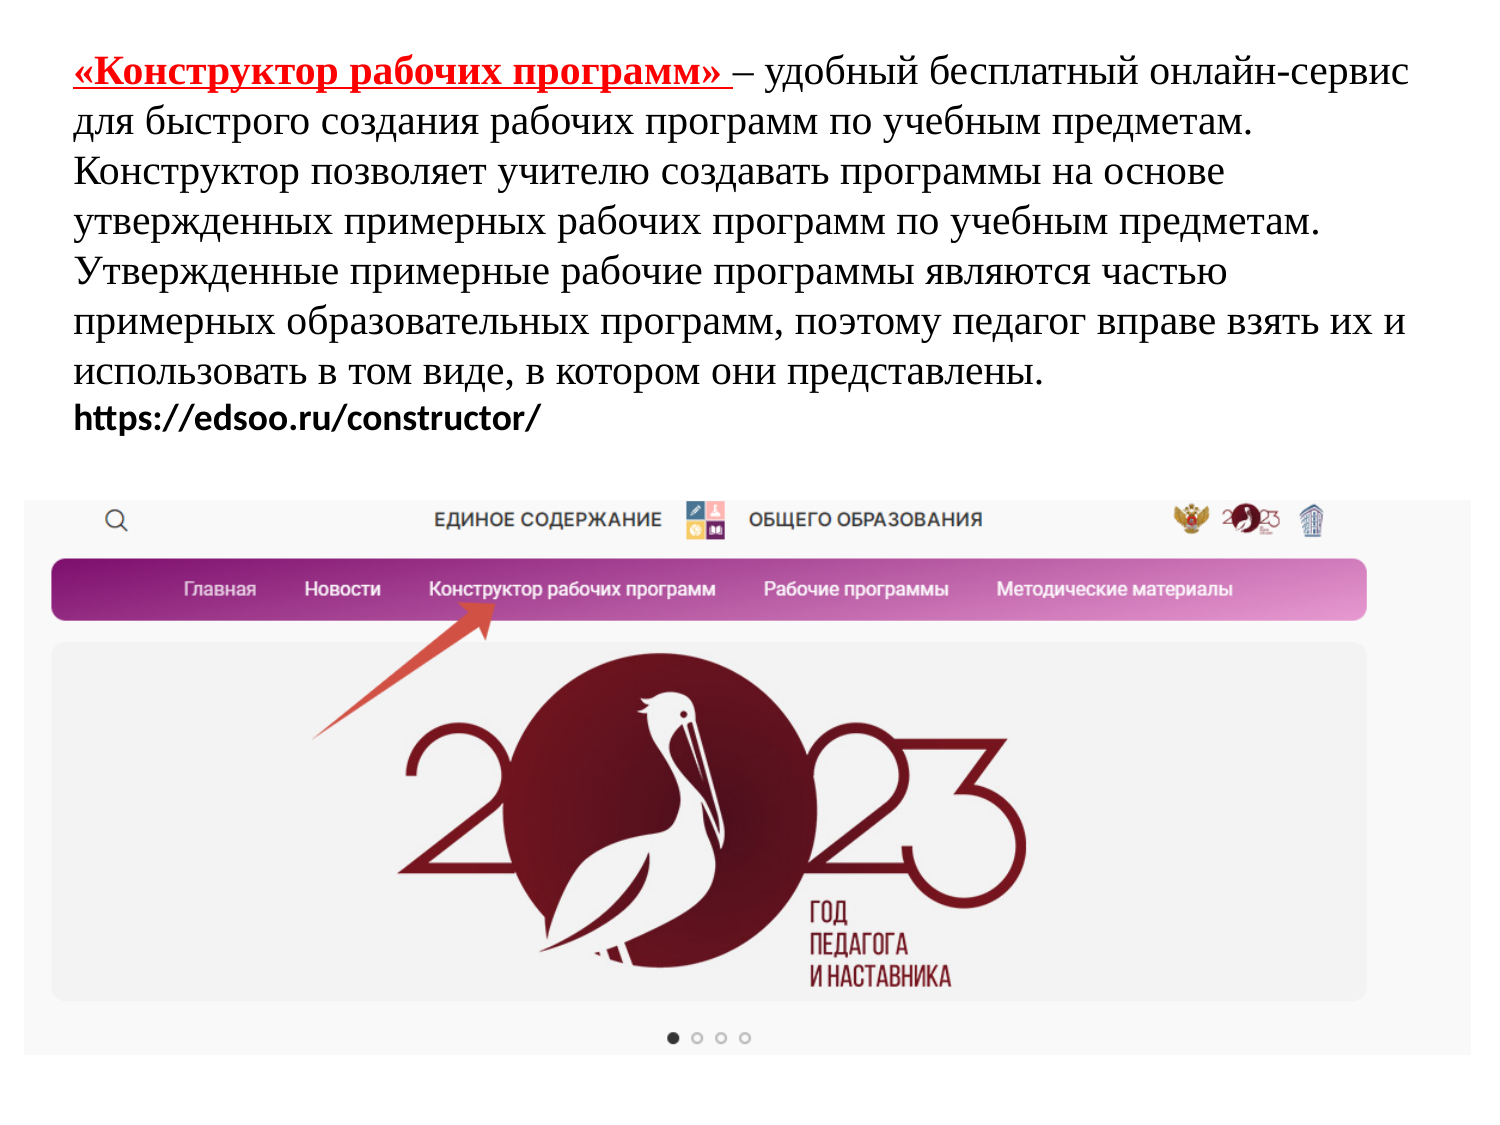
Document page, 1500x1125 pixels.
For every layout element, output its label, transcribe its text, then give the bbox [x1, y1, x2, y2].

picture [24, 499, 1471, 1055]
text_box «Конструктор рабочих программ» – удобный бесплатный онлайн-сервис для быстрого создания рабочих программ по учебным предметам. Конструктор позволяет учителю создавать программы на основе утвержденных примерных рабочих программ по учебным предметам. Утвержденные примерные рабочие программы являются частью примерных образовательных программ, поэтому педагог вправе взять их и использовать в том виде, в котором они представлены. https://edsoo.ru/constructor/ [58, 35, 1453, 445]
